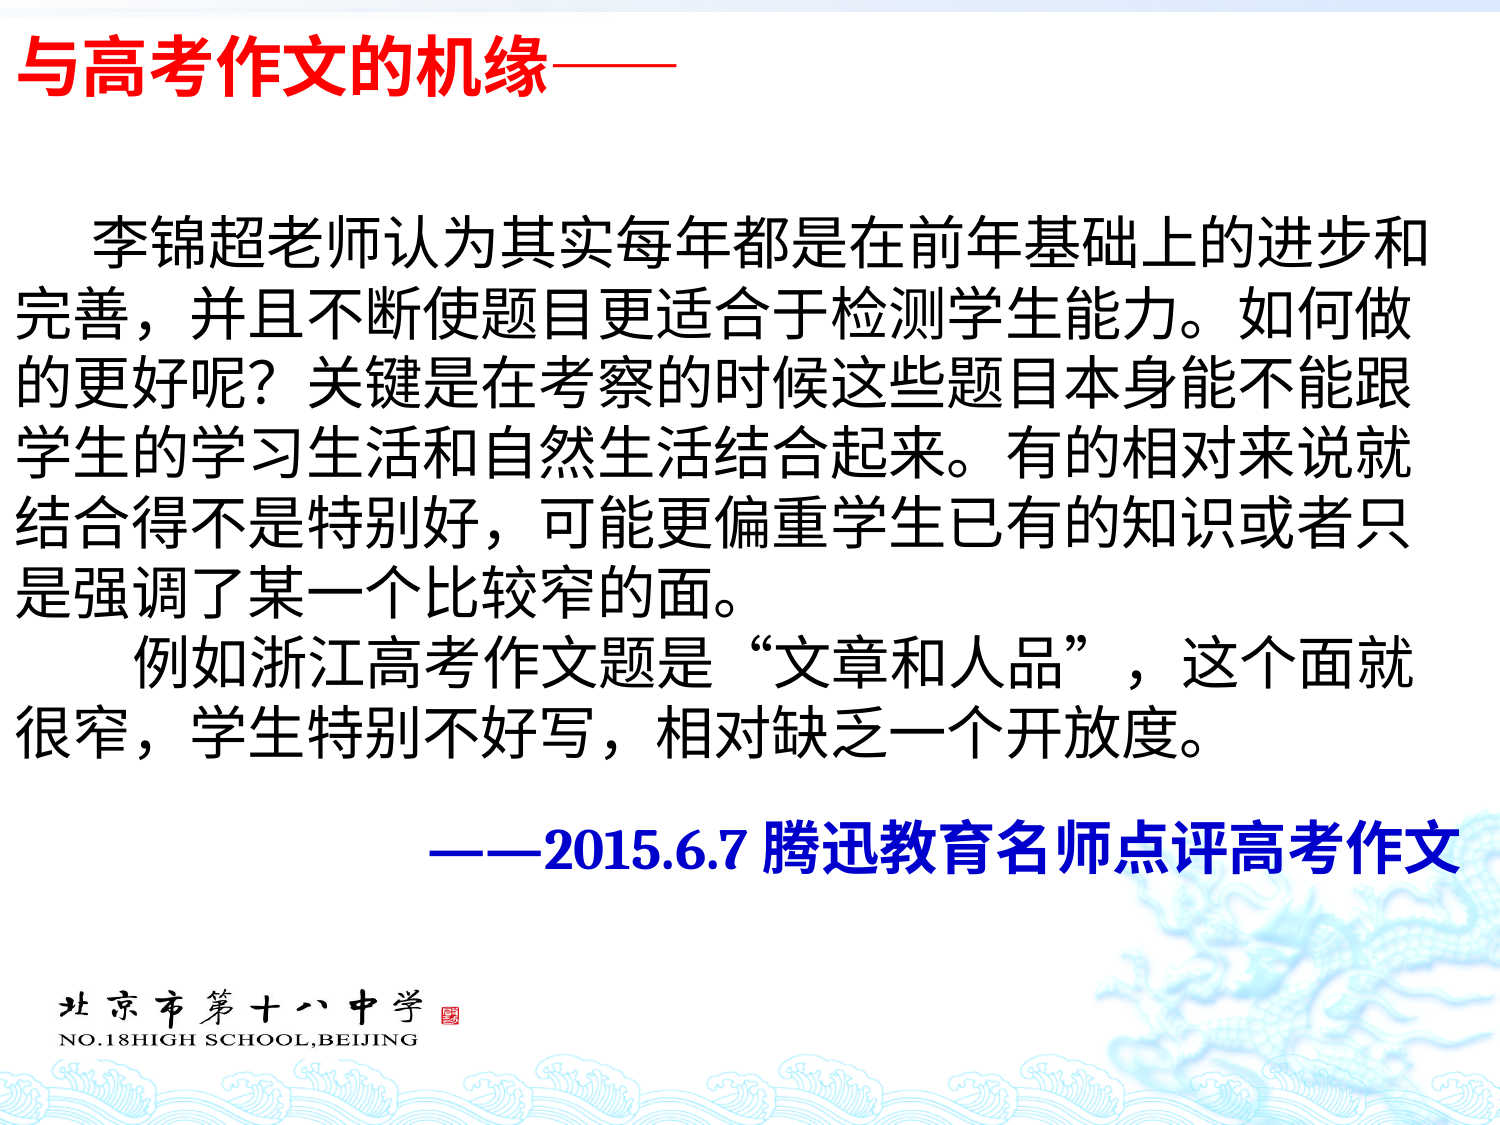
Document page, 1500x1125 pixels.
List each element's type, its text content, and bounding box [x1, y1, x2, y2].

text_box 李锦超老师认为其实每年都是在前年基础上的进步和完善，并且不断使题目更适合于检测学生能力。如何做的更好呢？关键是在考察的时候这些题目本身能不能跟学生的学习生活和自然生活结合起来。有的相对来说就结合得不是特别好，可能更偏重学生已有的知识或者只是强调了某一个比较窄的面。 例如浙江高考作文题是“文章和人品”，这个面就很窄，学生特别不好写，相对缺乏一个开放度。 ——2015.6.7腾迅教育名师点评高考作文 [0, 199, 1477, 889]
picture [0, 984, 516, 1059]
title 与高考作文的机缘—— [0, 0, 1409, 129]
